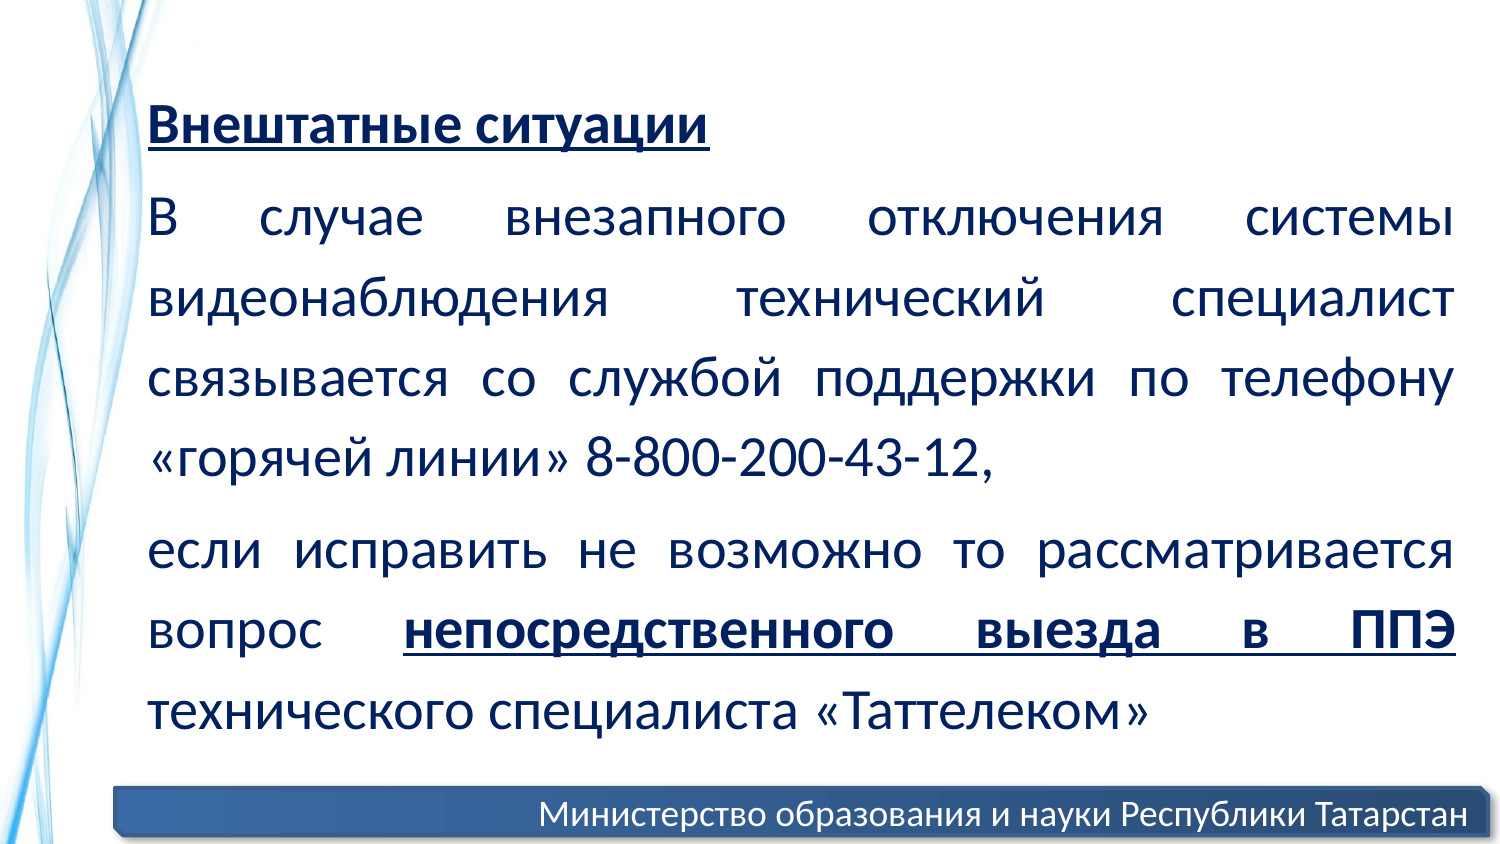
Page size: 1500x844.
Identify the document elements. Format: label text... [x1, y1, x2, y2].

picture [0, 0, 231, 844]
list Внештатные ситуации В случае внезапного отключения системы видеонаблюдения технический специалист связывается со службой поддержки по телефону «горячей линии» 8-800-200-43-12, если исправить не возможно то рассматривается вопрос непосредственного выезда в ППЭ технического специалиста «Таттелеком» [235, 67, 1471, 784]
text_box Министерство образования и науки Республики Татарстан [235, 785, 1491, 838]
